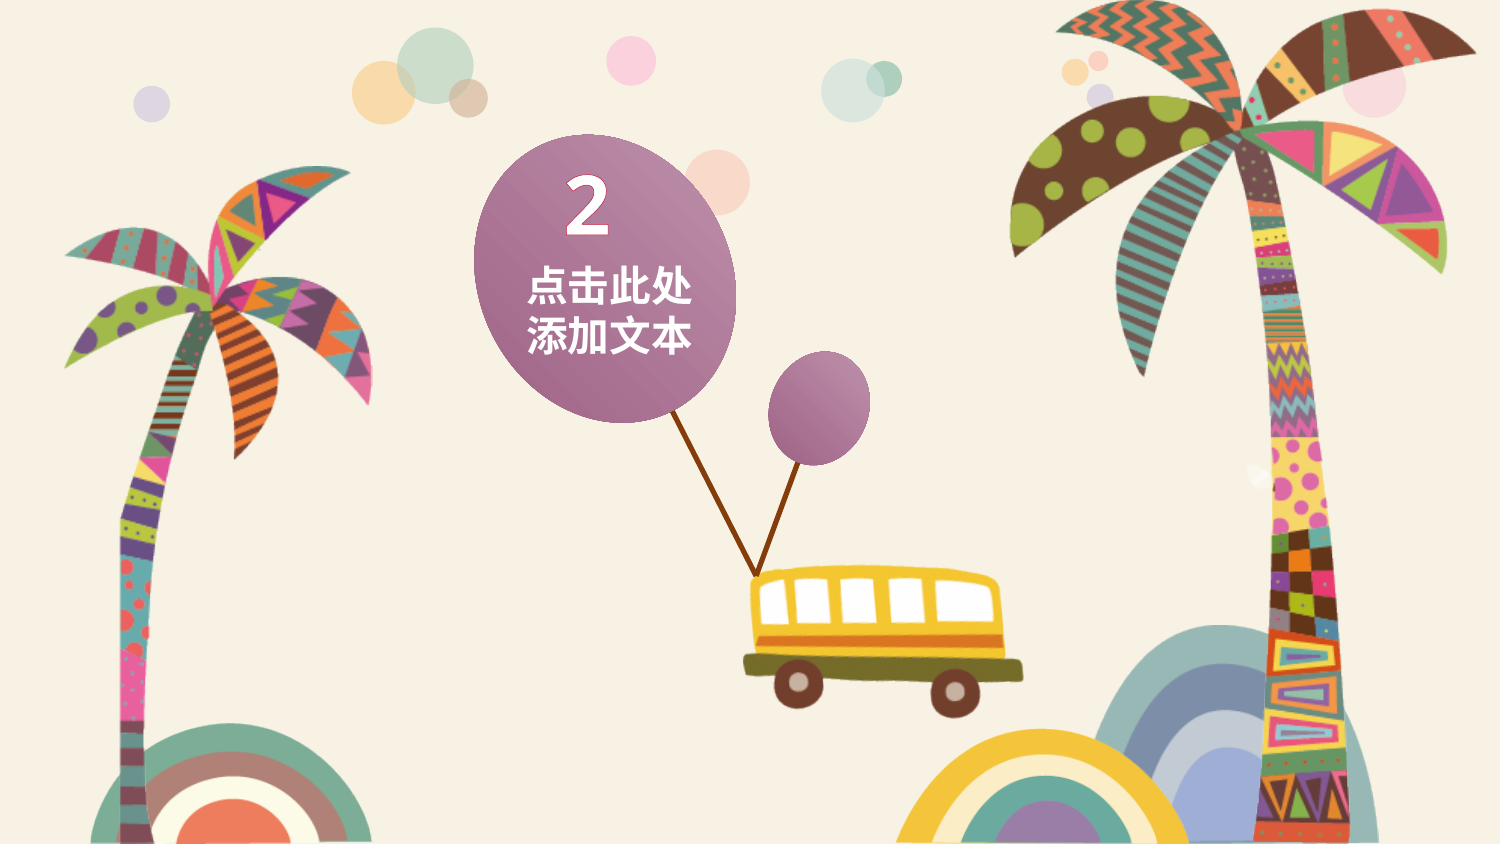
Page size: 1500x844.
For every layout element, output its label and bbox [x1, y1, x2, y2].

picture [736, 0, 1478, 844]
text_box [479, 130, 869, 576]
picture [64, 166, 373, 844]
